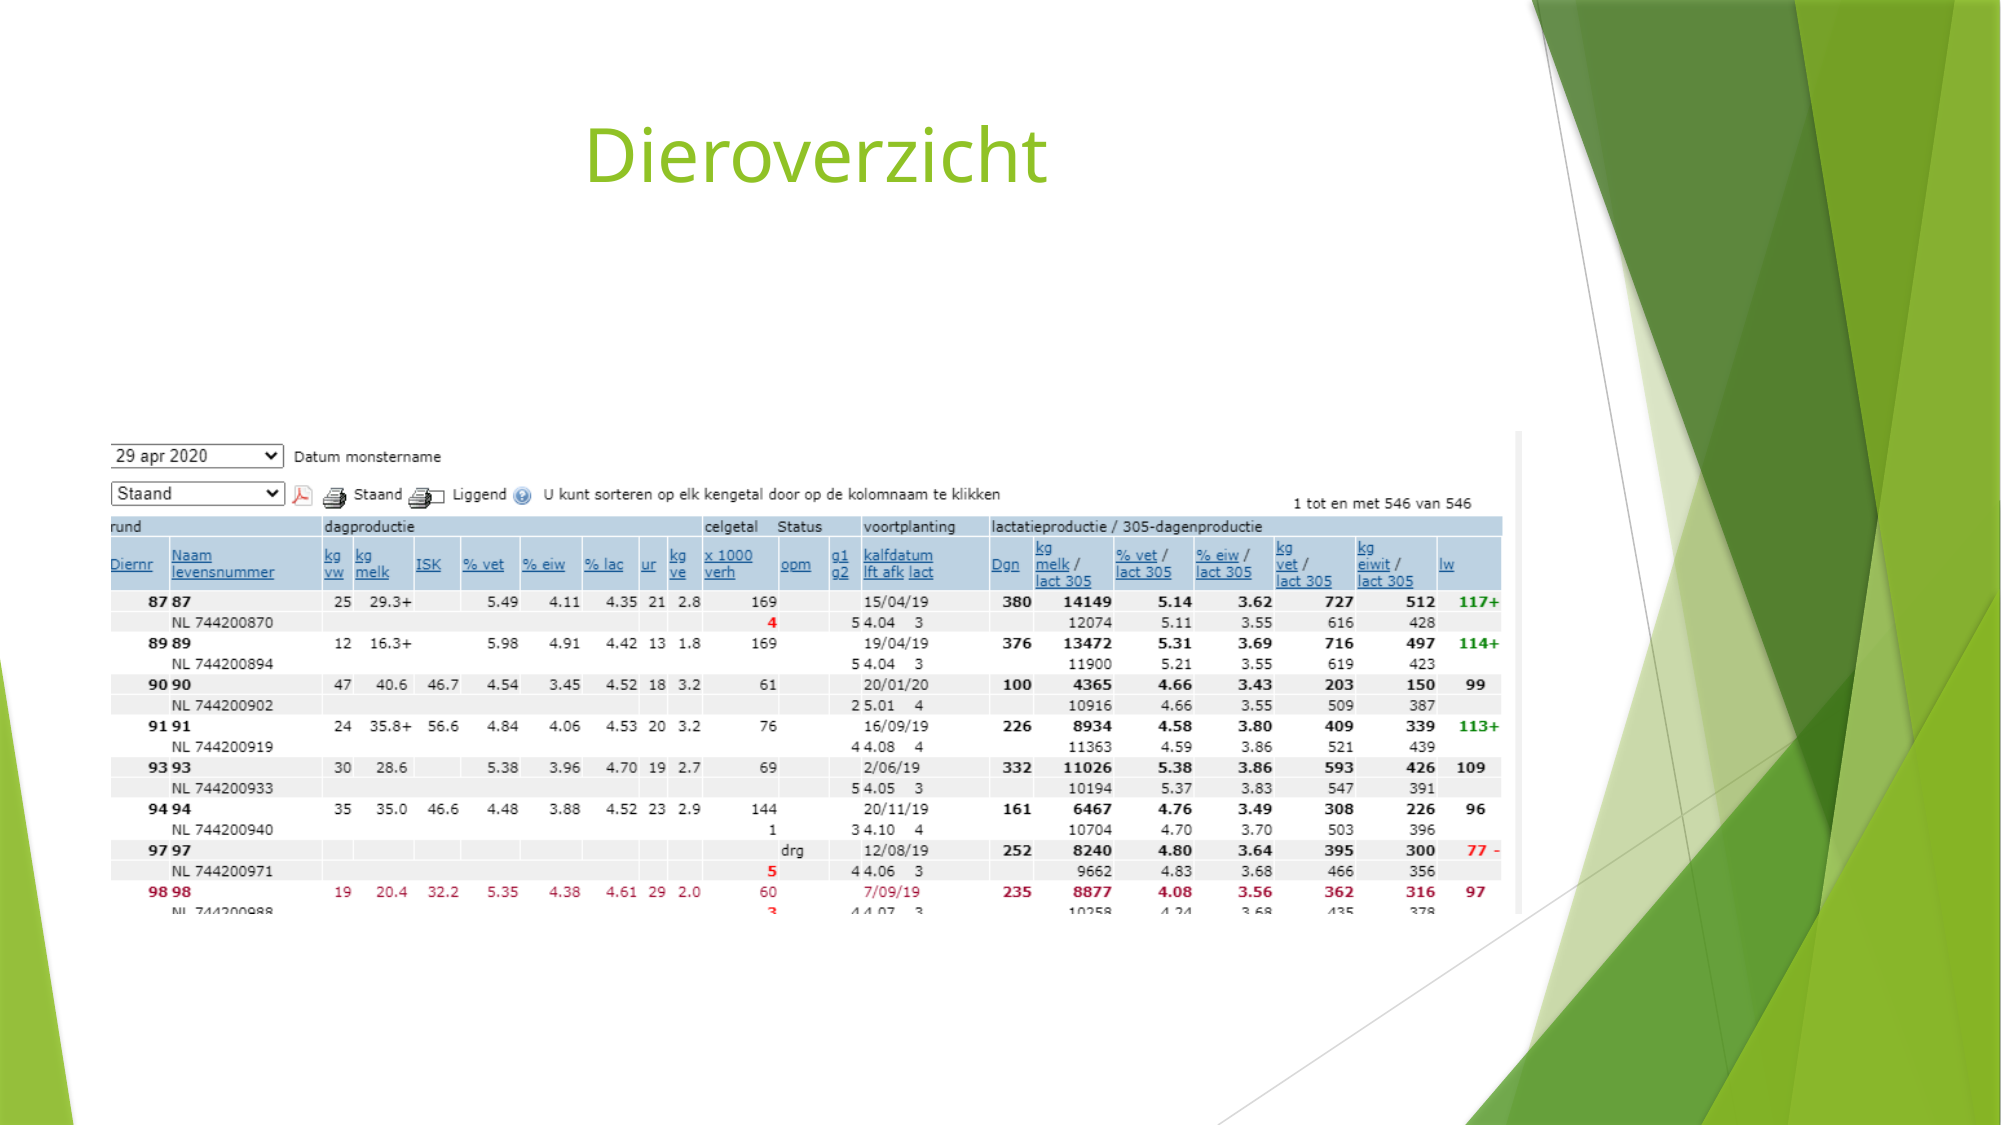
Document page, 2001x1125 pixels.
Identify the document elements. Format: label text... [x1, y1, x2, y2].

title Dieroverzicht [111, 99, 1522, 317]
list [110, 431, 1522, 915]
